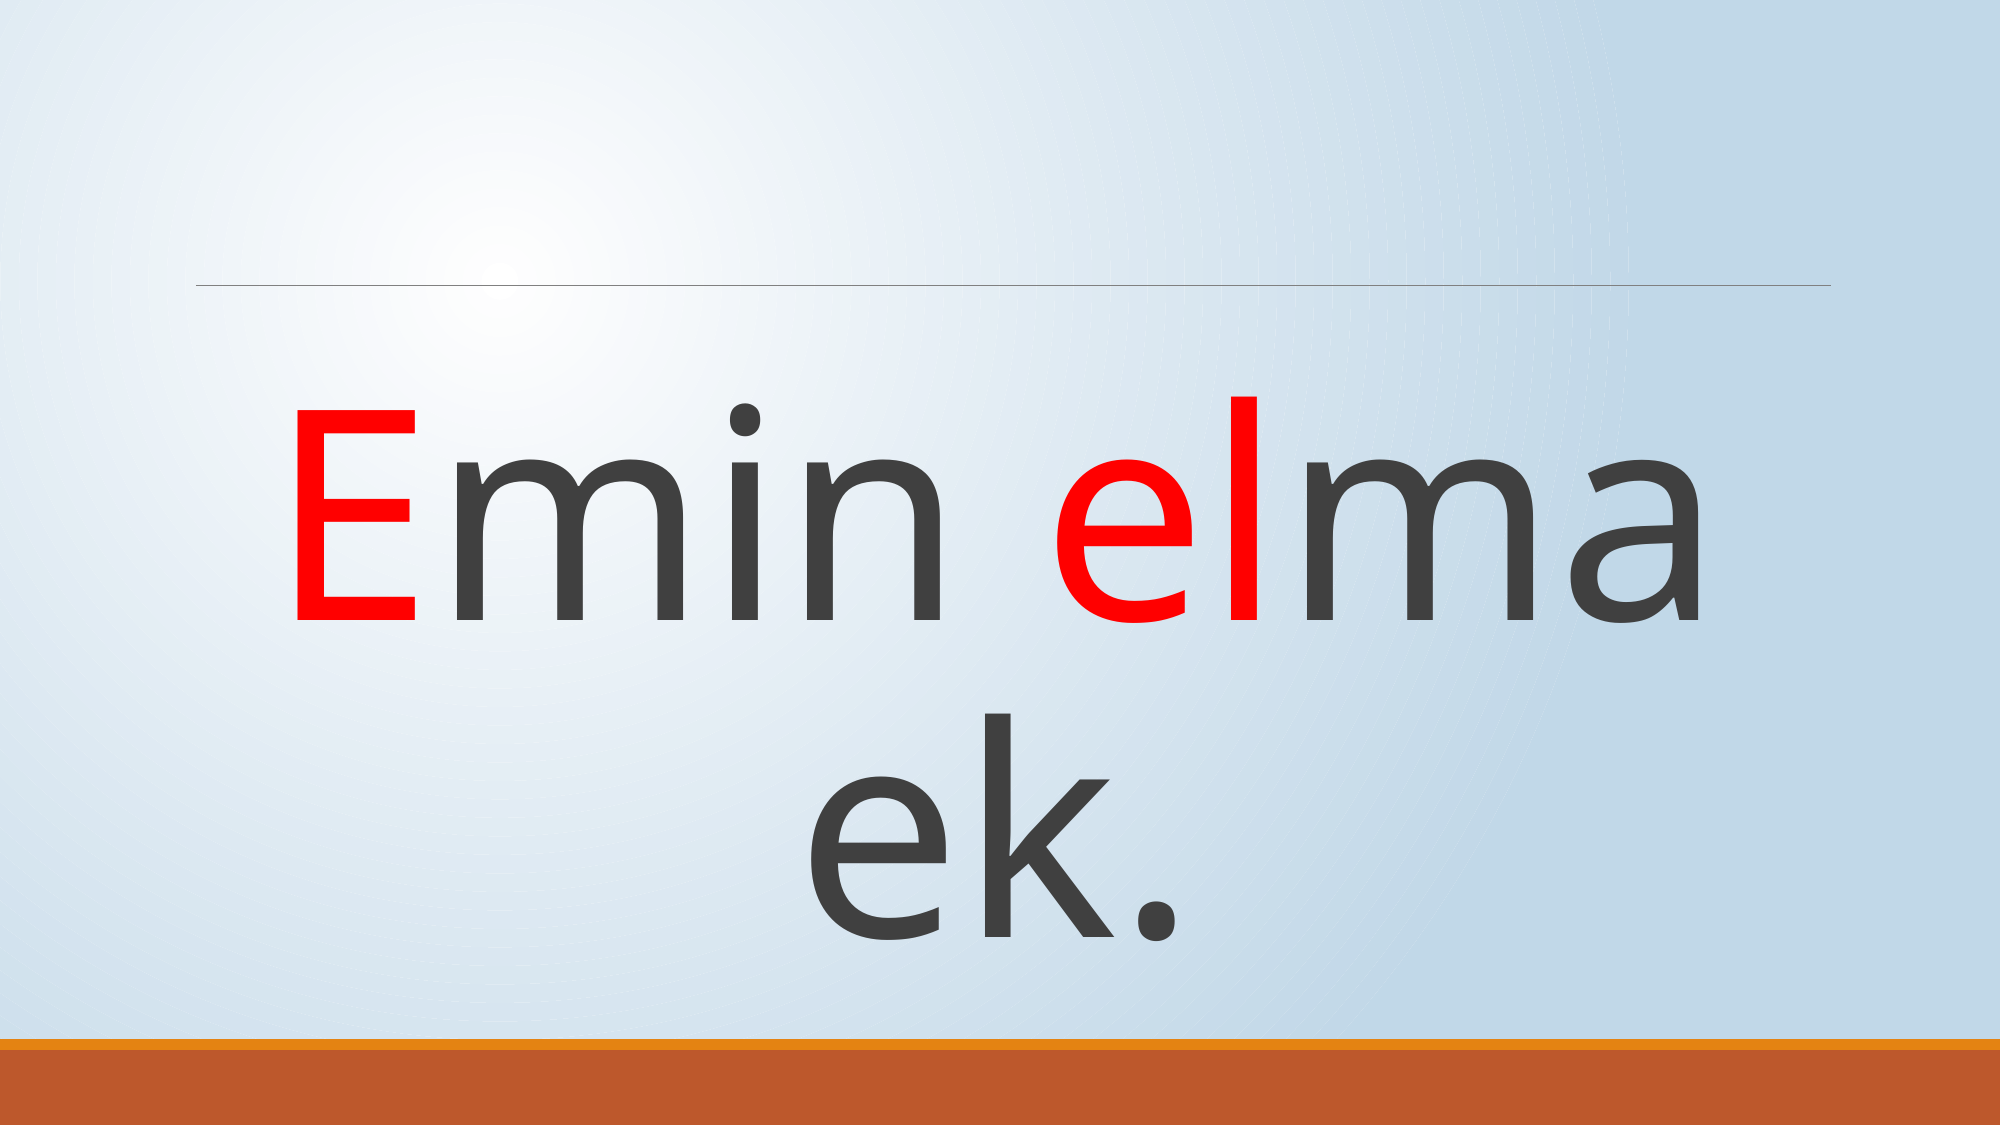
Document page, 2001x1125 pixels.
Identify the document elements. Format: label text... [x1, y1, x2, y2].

list Emin elma ek. [41, 358, 1950, 1014]
